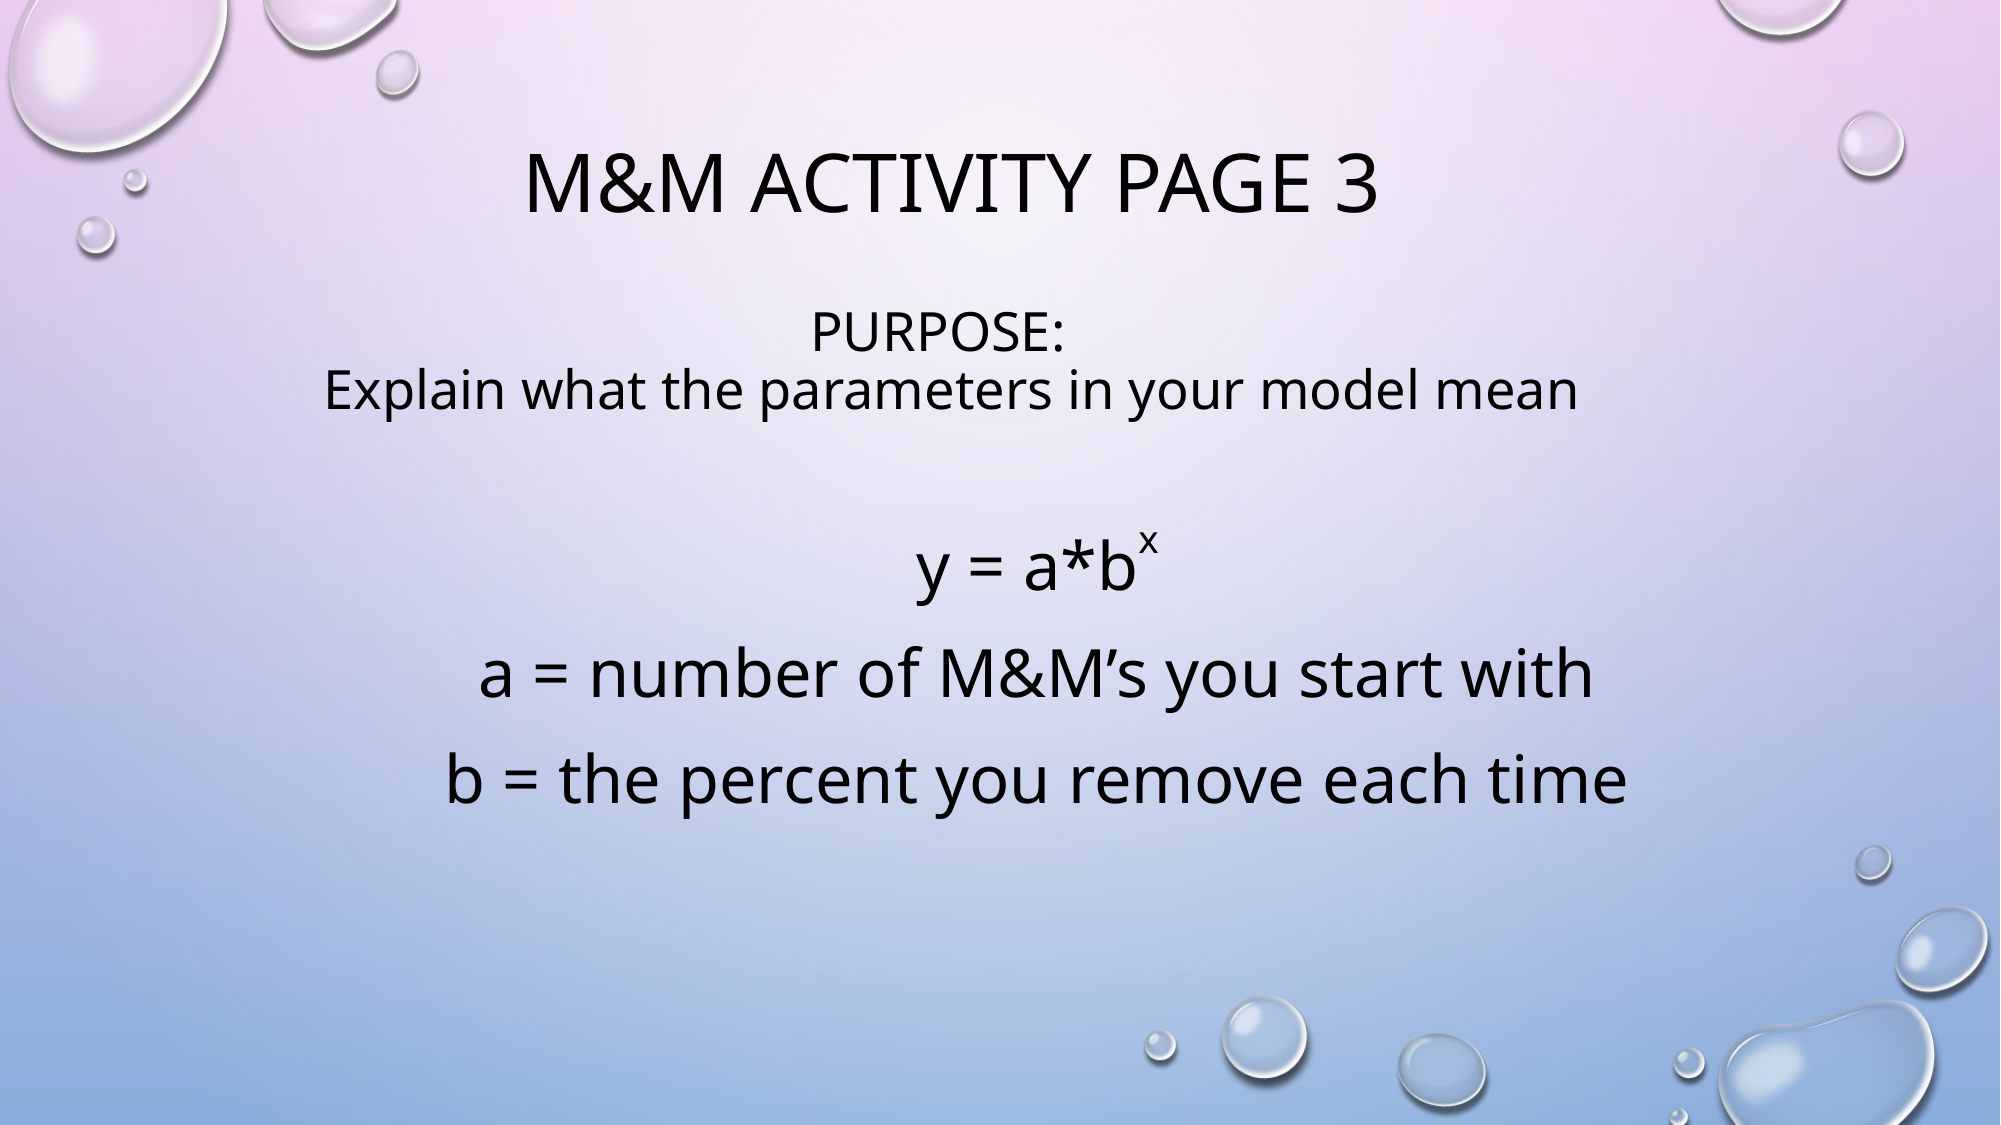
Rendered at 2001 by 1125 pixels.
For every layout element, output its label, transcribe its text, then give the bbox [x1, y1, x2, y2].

text_box M&M Activity Page 3 PURPOSE: Explain what the parameters in your model mean [101, 128, 1803, 436]
list y = a*bx a = number of M&M’s you start with b = the percent you remove each time [150, 489, 1851, 1052]
picture [0, 0, 2000, 1125]
